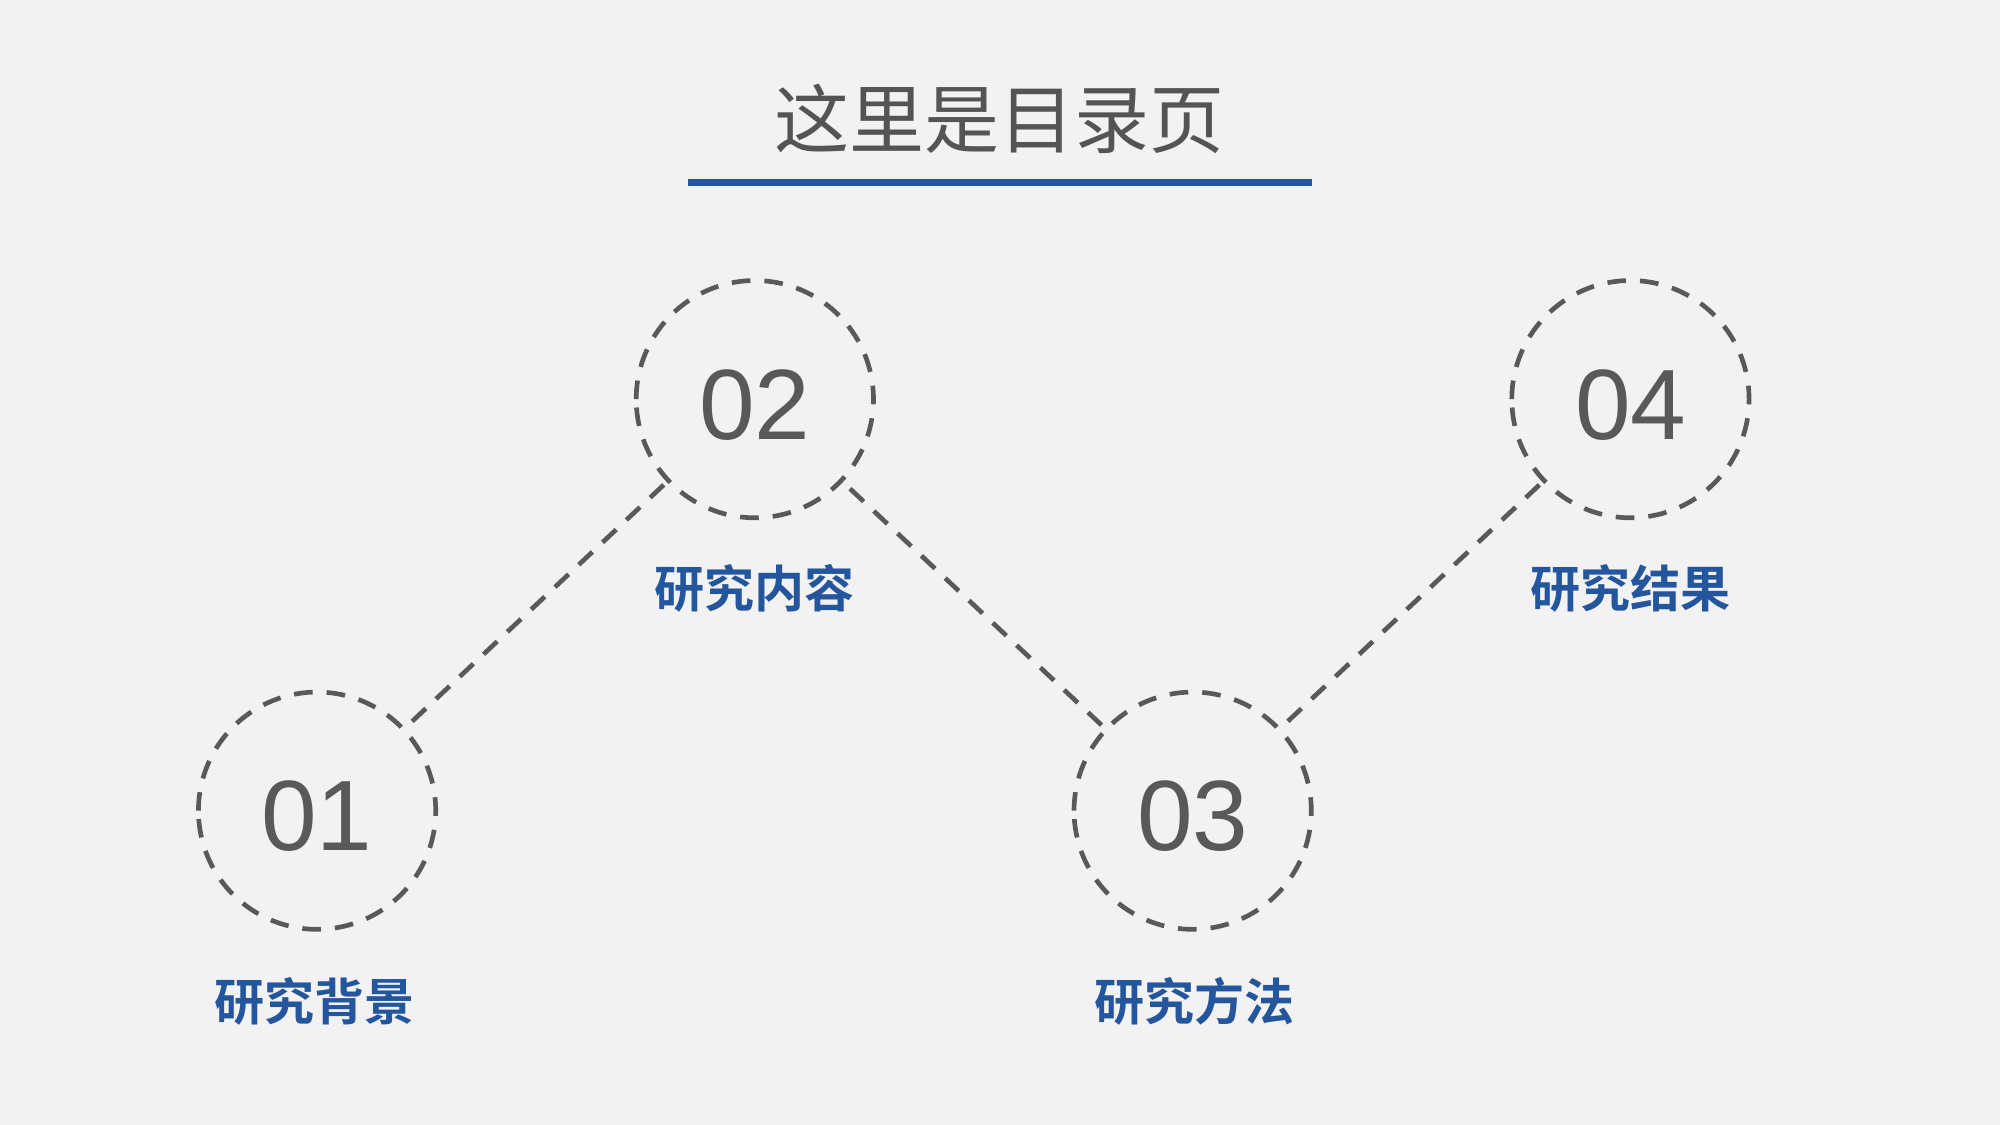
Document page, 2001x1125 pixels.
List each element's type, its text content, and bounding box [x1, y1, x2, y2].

text_box 02 [635, 279, 875, 399]
text_box 这里是目录页 [760, 64, 1240, 170]
text_box 研究方法 [1079, 962, 1310, 1038]
text_box 研究背景 [199, 962, 430, 1038]
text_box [316, 399, 754, 811]
text_box 01 [197, 691, 437, 931]
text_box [1192, 399, 1631, 811]
text_box 03 [1073, 811, 1313, 931]
text_box 04 [1510, 279, 1751, 519]
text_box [754, 399, 1192, 811]
text_box 研究结果 [1631, 549, 1746, 625]
